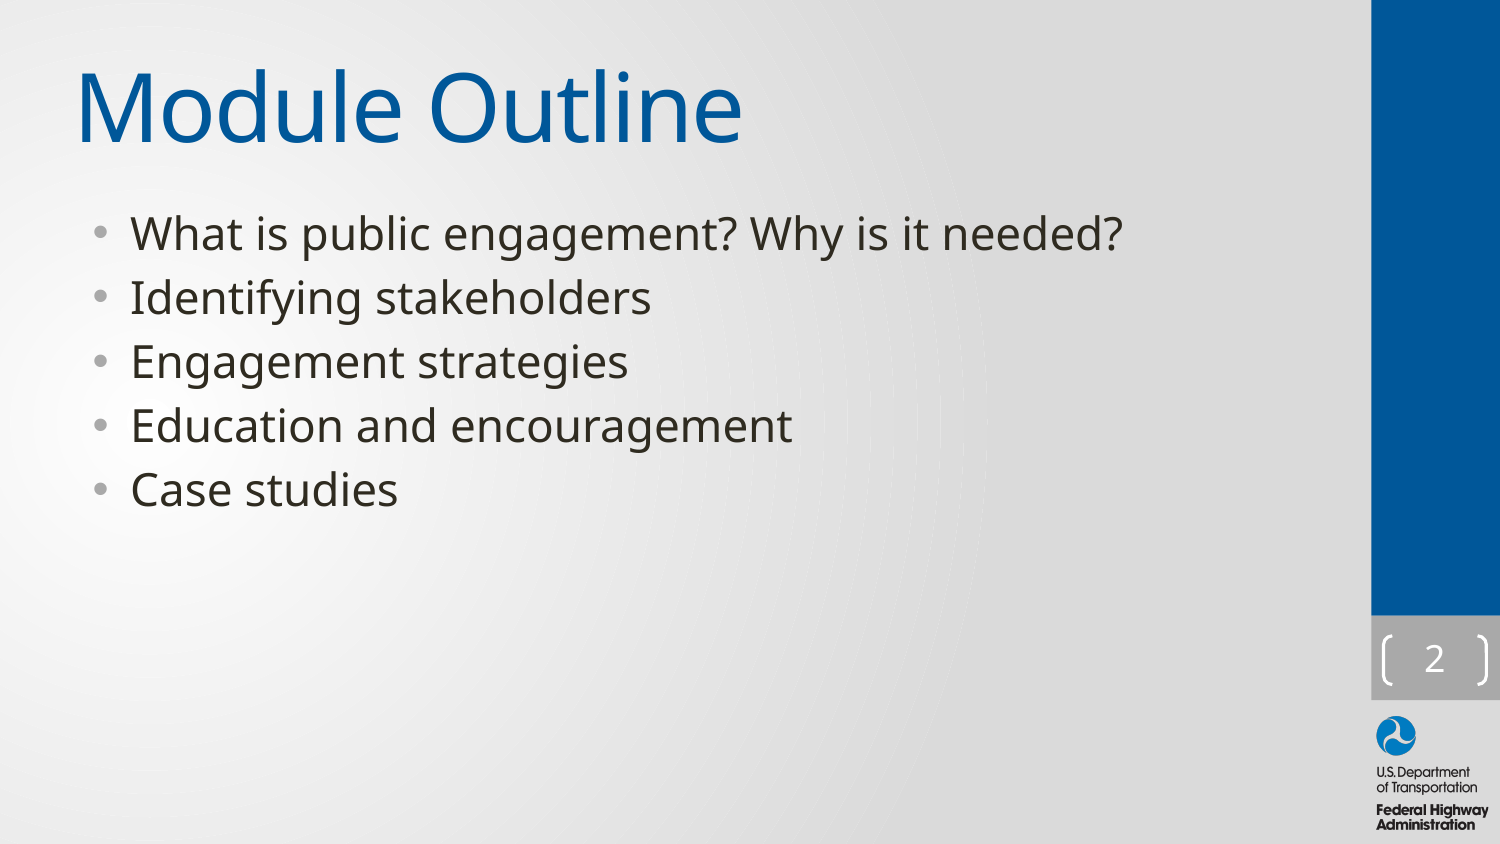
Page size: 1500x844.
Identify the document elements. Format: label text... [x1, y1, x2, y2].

title Module Outline [58, 33, 1309, 175]
slide_number 2 [1381, 634, 1488, 687]
list What is public engagement? Why is it needed? Identifying stakeholders Engagement strategies Education and encouragement Case studies [58, 196, 1309, 788]
